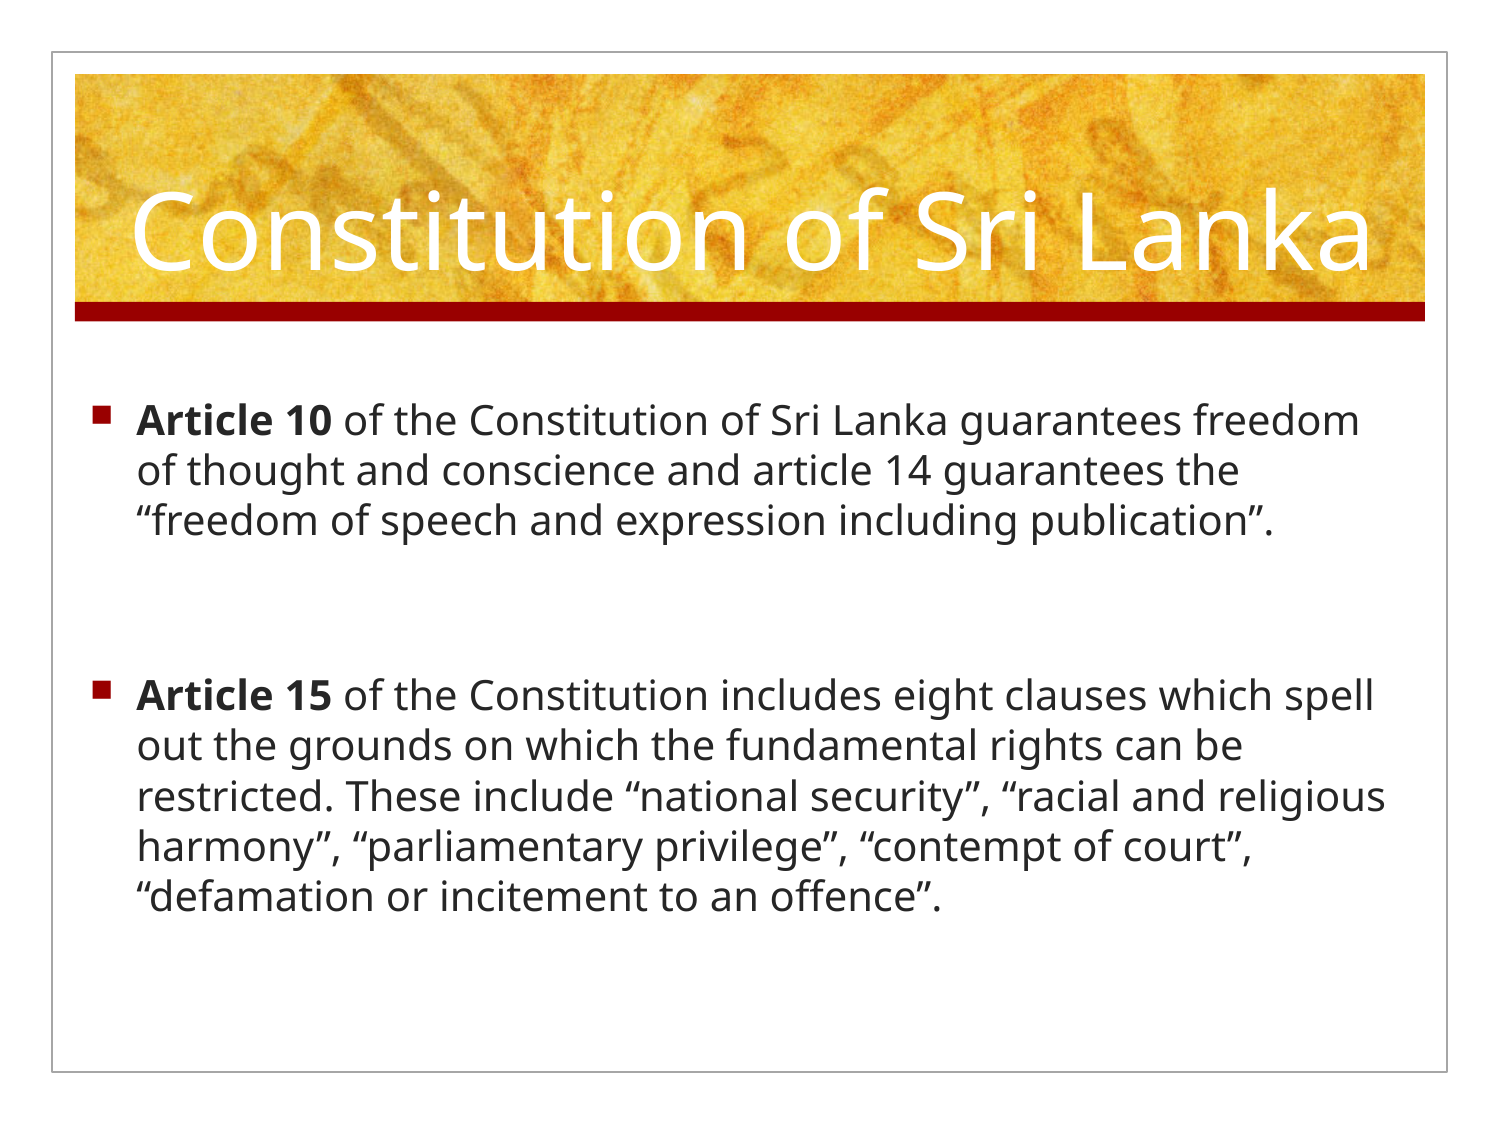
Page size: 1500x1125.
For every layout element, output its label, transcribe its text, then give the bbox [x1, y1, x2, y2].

picture [75, 74, 1425, 301]
title Constitution of Sri Lanka [108, 74, 1392, 292]
list Article 10 of the Constitution of Sri Lanka guarantees freedom of thought and conscience and article 14 guarantees the “freedom of speech and expression including publication”. Article 15 of the Constitution includes eight clauses which spell out the grounds on which the fundamental rights can be restricted. These include “national security”, “racial and religious harmony”, “parliamentary privilege”, “contempt of court”, “defamation or incitement to an offence”. [75, 386, 1425, 1089]
